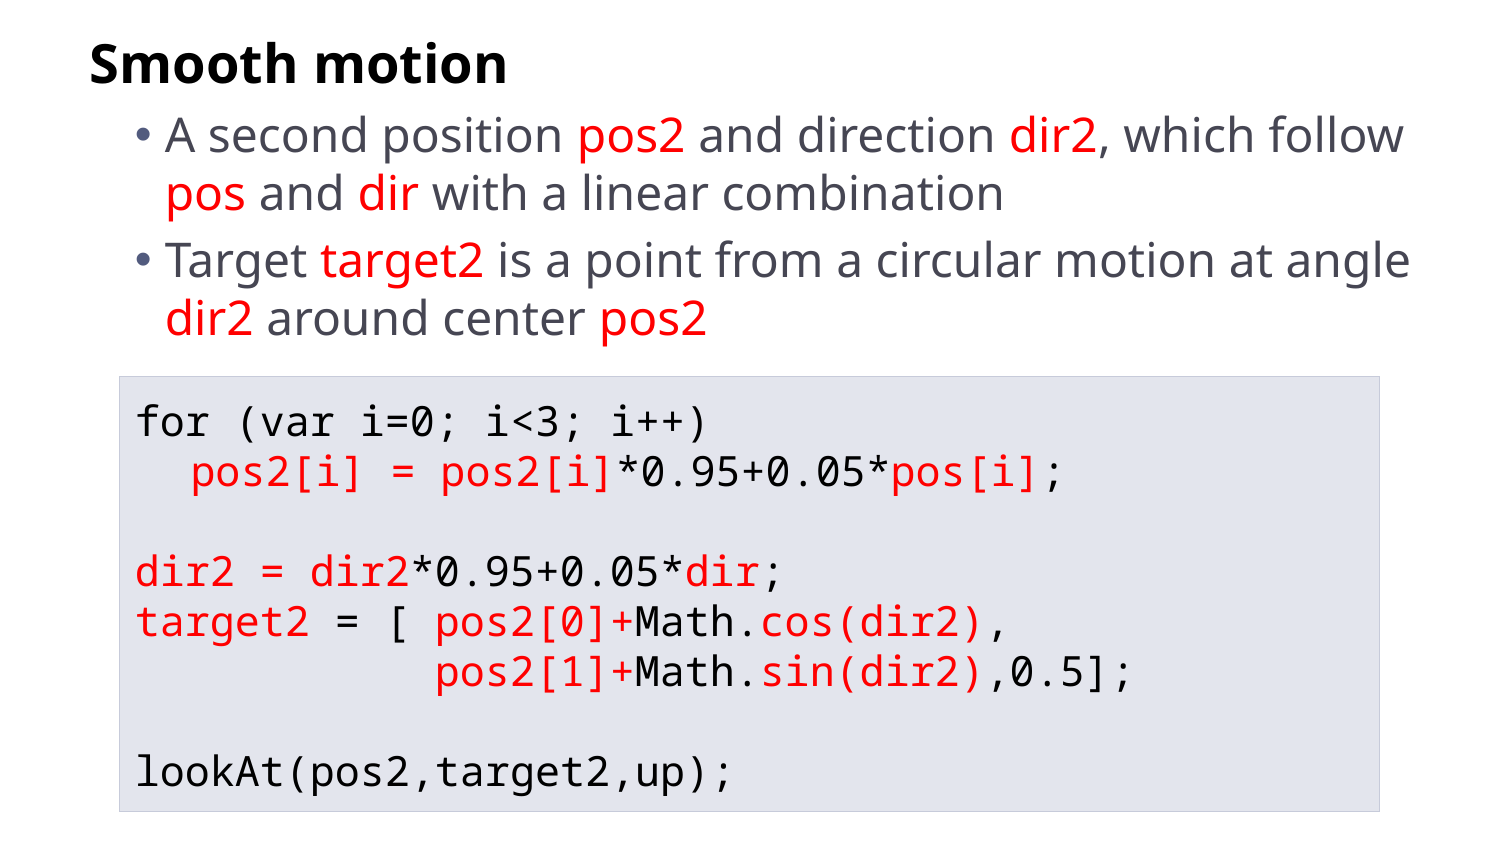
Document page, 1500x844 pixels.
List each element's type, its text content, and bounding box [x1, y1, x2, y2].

text_box for (var i=0; i<3; i++) pos2[i] = pos2[i]*0.95+0.05*pos[i]; dir2 = dir2*0.95+0.05*dir; target2 = [ pos2[0]+Math.cos(dir2), pos2[1]+Math.sin(dir2),0.5]; lookAt(pos2,target2,up); [119, 376, 1380, 812]
list Smooth motion A second position pos2 and direction dir2, which follow pos and dir with a linear combination Target target2 is a point from a circular motion at angle dir2 around center pos2 [75, 21, 1475, 835]
